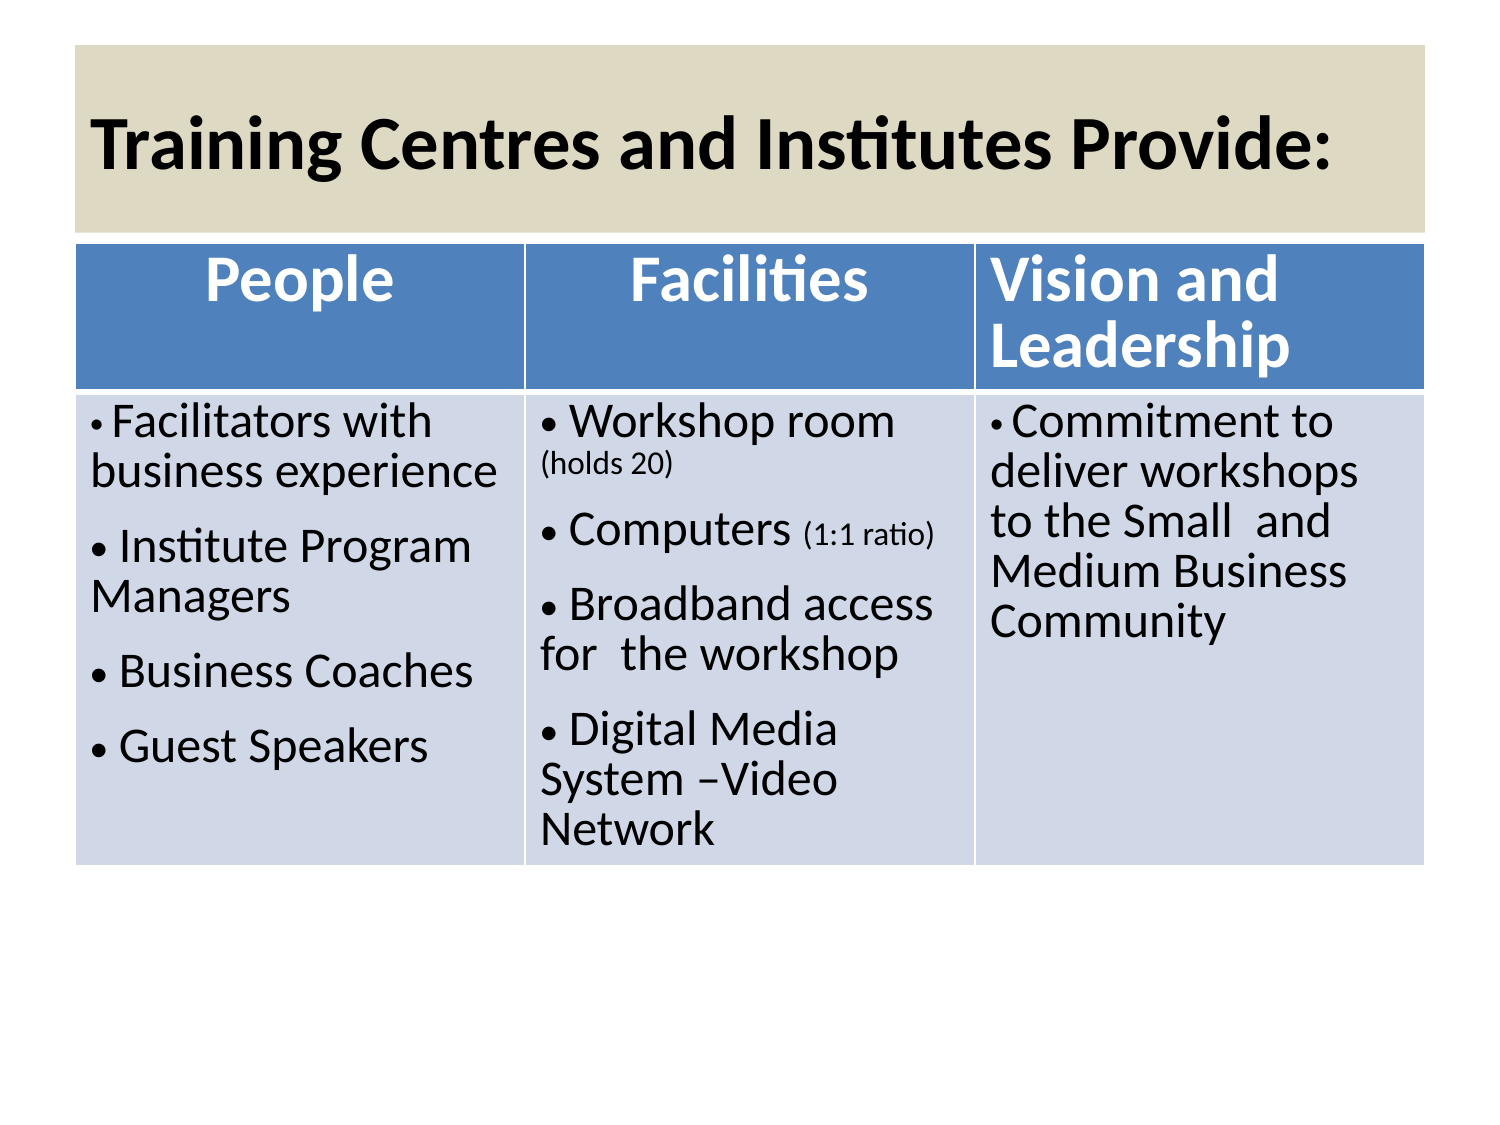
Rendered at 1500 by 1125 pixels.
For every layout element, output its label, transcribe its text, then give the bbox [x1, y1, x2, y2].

table_header Vision and Leadership [976, 244, 1424, 389]
table_cell Commitment to deliver workshops to the Small and Medium Business Community [976, 395, 1424, 865]
table_cell Workshop room (holds 20) Computers (1:1 ratio) Broadband access for the workshop Digital Media System –Video Network [526, 395, 974, 865]
table_cell Facilitators with business experience Institute Program Managers Business Coaches Guest Speakers [76, 395, 524, 865]
title Training Centres and Institutes Provide: [74, 44, 1426, 233]
table_header Facilities [526, 244, 974, 389]
table_header People [76, 244, 524, 389]
